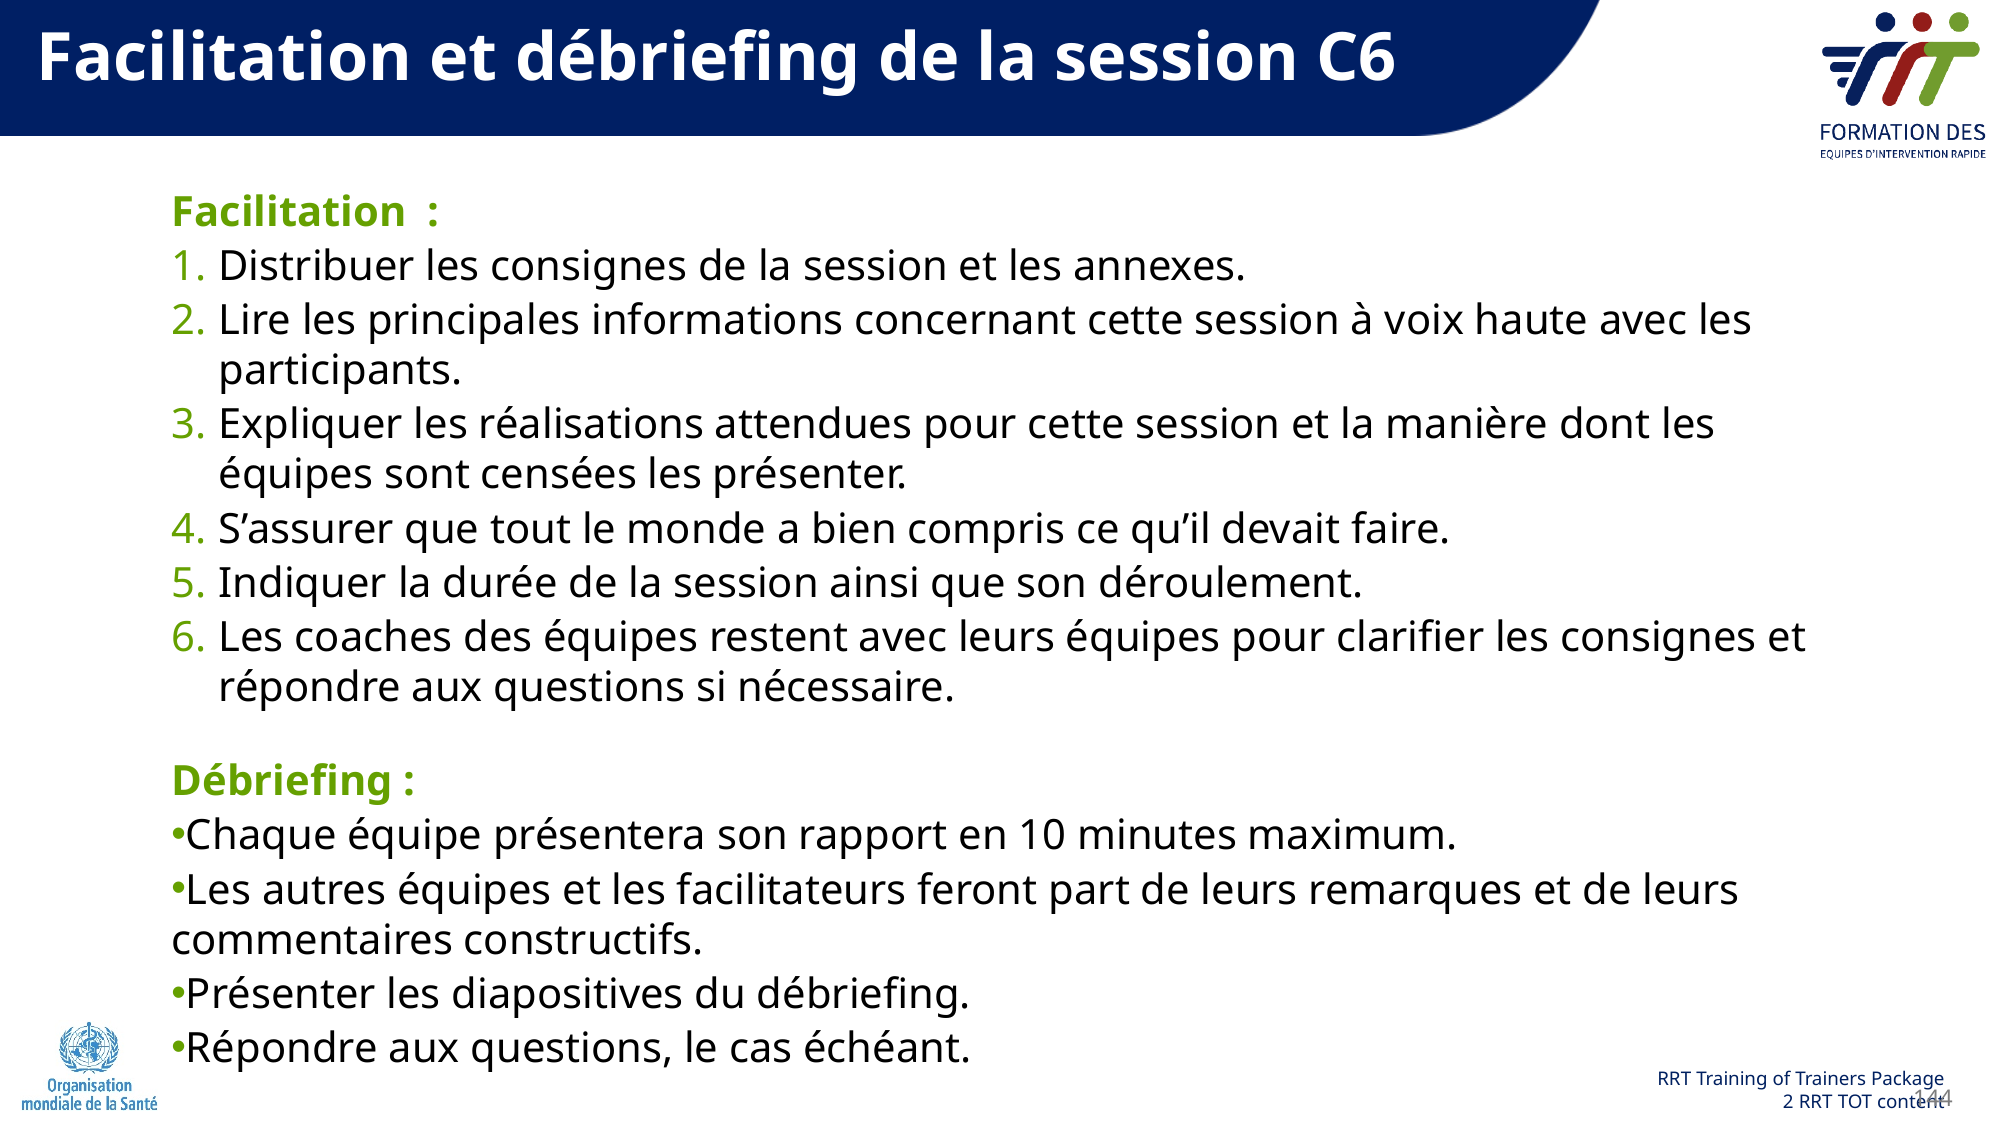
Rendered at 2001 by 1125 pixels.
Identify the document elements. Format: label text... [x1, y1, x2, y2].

picture [1820, 11, 1986, 160]
text_box Facilitation et débriefing de la session C6 [29, 5, 1497, 101]
picture [20, 1020, 158, 1111]
text_box Facilitation : Distribuer les consignes de la session et les annexes. Lire les principales informations concernant cette session à voix haute avec les participants. Expliquer les réalisations attendues pour cette session et la manière dont les équipes sont censées les présenter. S’assurer que tout le monde a bien compris ce qu’il devait faire. Indiquer la durée de la session ainsi que son déroulement. Les coaches des équipes restent avec leurs équipes pour clarifier les consignes et répondre aux questions si nécessaire. Débriefing : Chaque équipe présentera son rapport en 10 minutes maximum. Les autres équipes et les facilitateurs feront part de leurs remarques et de leurs commentaires constructifs. Présenter les diapositives du débriefing. Répondre aux questions, le cas échéant. [163, 177, 1860, 1125]
picture [0, 0, 1623, 136]
